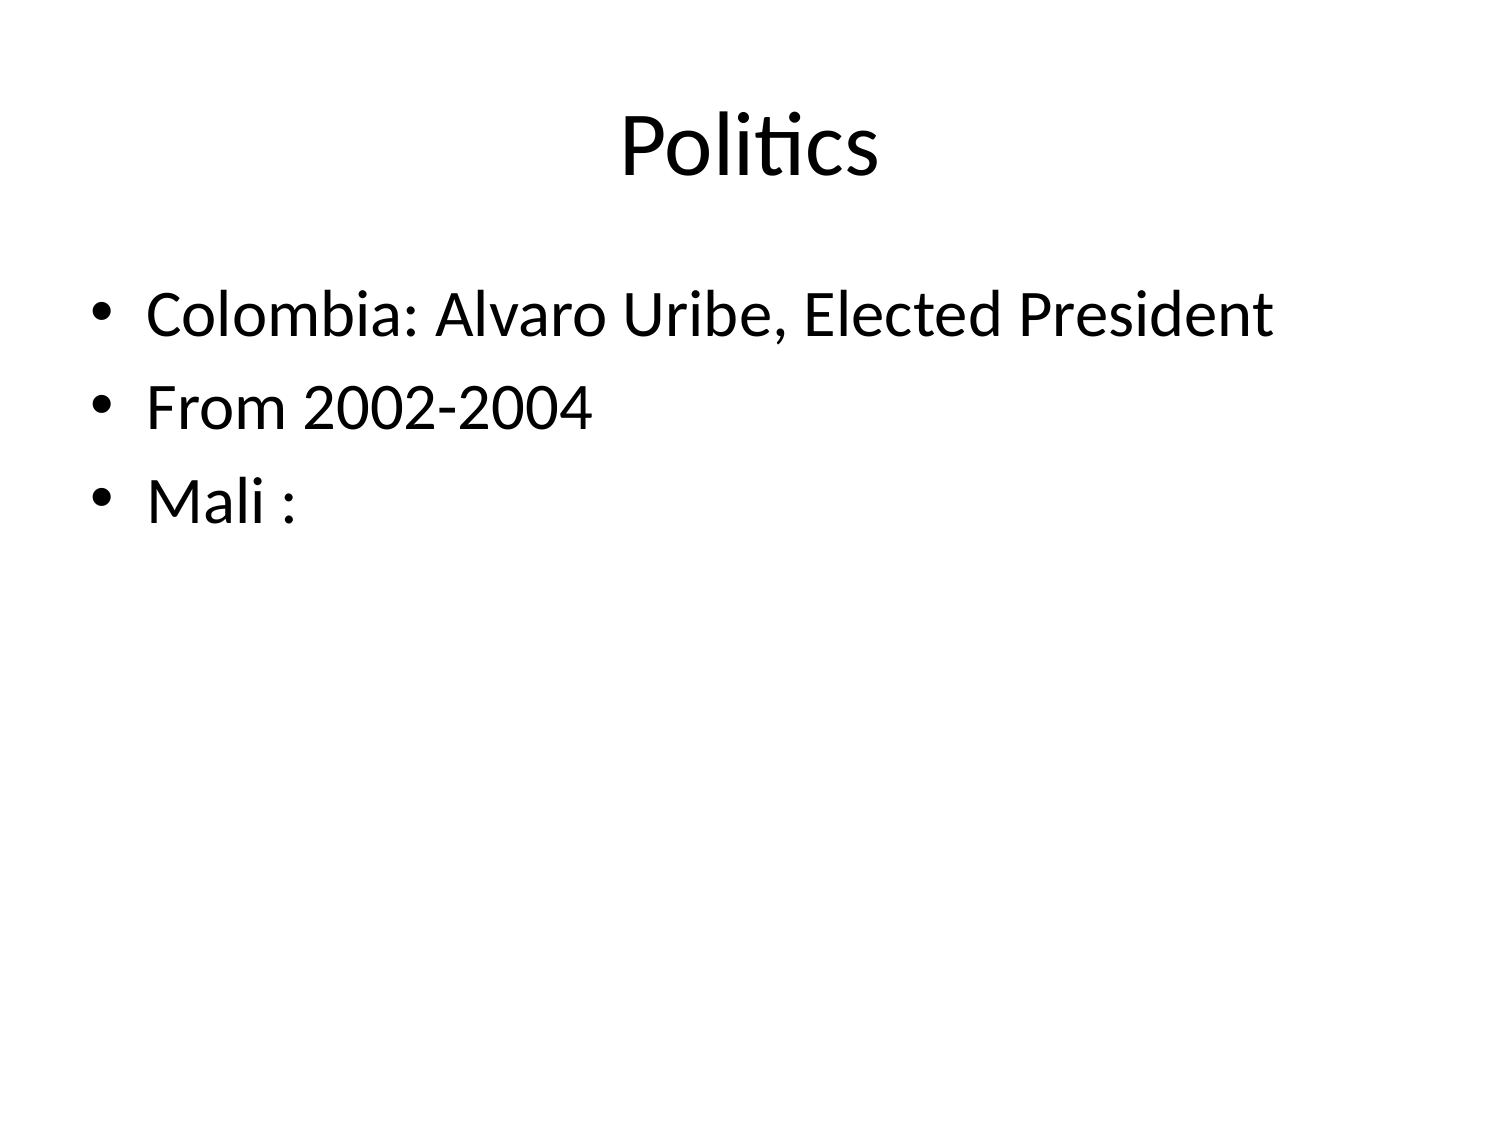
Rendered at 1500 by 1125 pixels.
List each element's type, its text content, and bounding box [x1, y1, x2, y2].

list Colombia: Alvaro Uribe, Elected President From 2002-2004 Mali : [75, 262, 1425, 1005]
title Politics [75, 45, 1425, 233]
